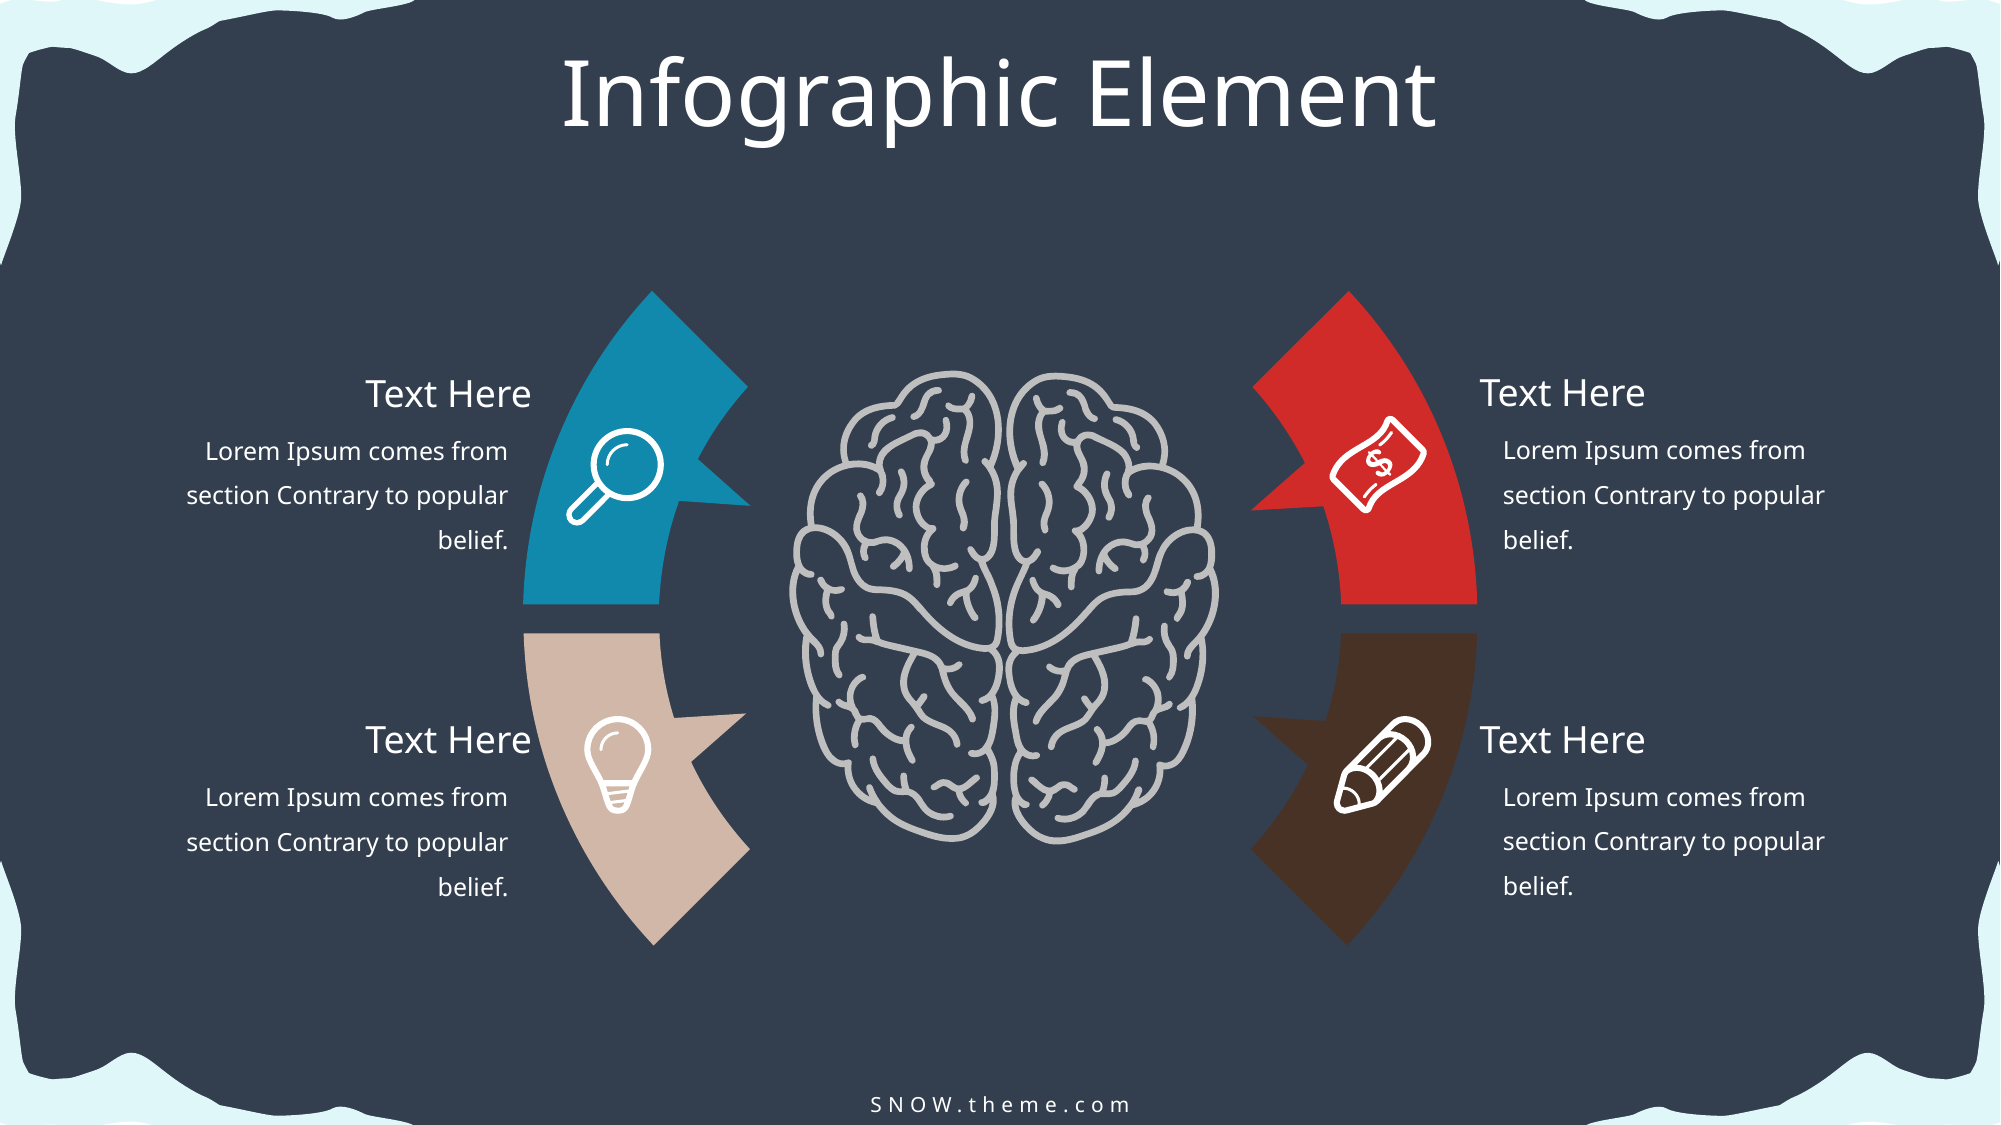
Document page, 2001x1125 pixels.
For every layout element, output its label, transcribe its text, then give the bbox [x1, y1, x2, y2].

text_box [1250, 290, 1478, 605]
text_box [1250, 633, 1478, 946]
text_box Infographic Element [546, 27, 1454, 153]
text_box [784, 369, 1224, 845]
text_box Lorem Ipsum comes from section Contrary to popular belief. [1488, 758, 1889, 909]
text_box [1329, 415, 1427, 514]
text_box Text Here [1464, 708, 1662, 768]
text_box [523, 633, 750, 946]
text_box Lorem Ipsum comes from section Contrary to popular belief. [124, 758, 524, 909]
text_box Text Here [1464, 362, 1662, 422]
text_box [523, 290, 751, 605]
text_box Lorem Ipsum comes from section Contrary to popular belief. [1488, 412, 1889, 562]
text_box Text Here [350, 708, 547, 769]
text_box Lorem Ipsum comes from section Contrary to popular belief. [124, 412, 524, 563]
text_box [566, 427, 664, 526]
text_box [1333, 716, 1432, 814]
text_box Text Here [350, 362, 547, 423]
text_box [584, 716, 652, 814]
